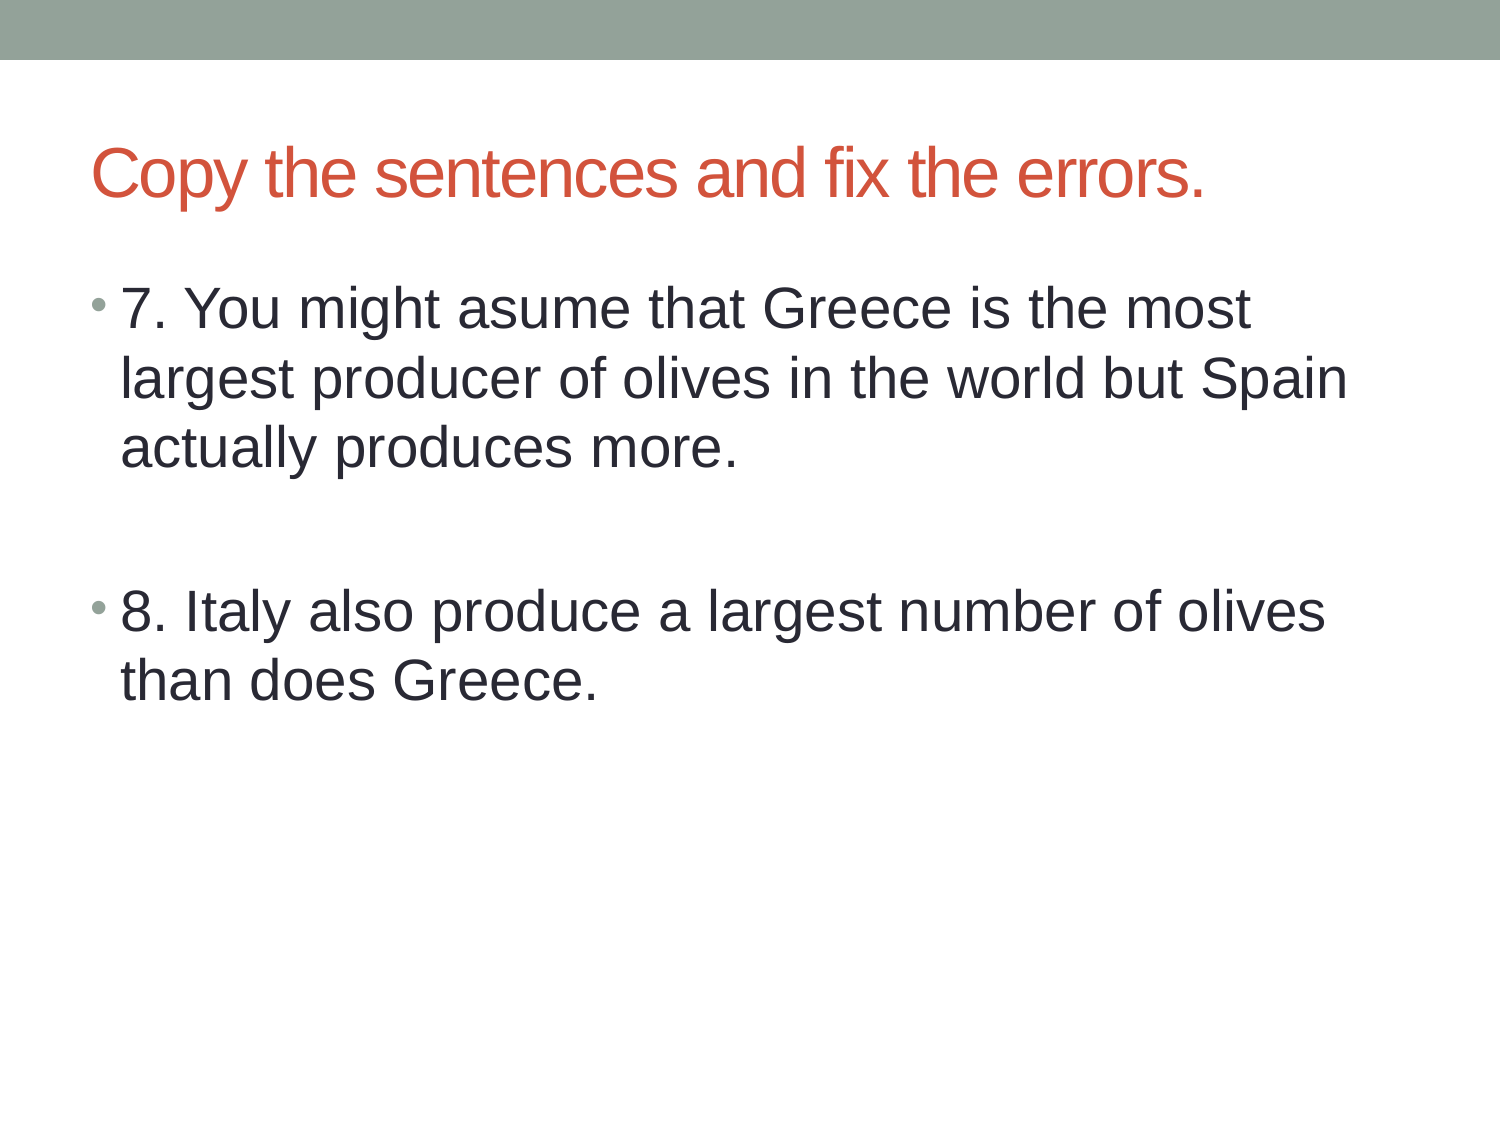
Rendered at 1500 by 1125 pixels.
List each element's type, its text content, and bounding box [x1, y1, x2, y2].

title Copy the sentences and fix the errors. [75, 87, 1425, 250]
list 7. You might asume that Greece is the most largest producer of olives in the world but Spain actually produces more. 8. Italy also produce a largest number of olives than does Greece. [75, 262, 1425, 1063]
